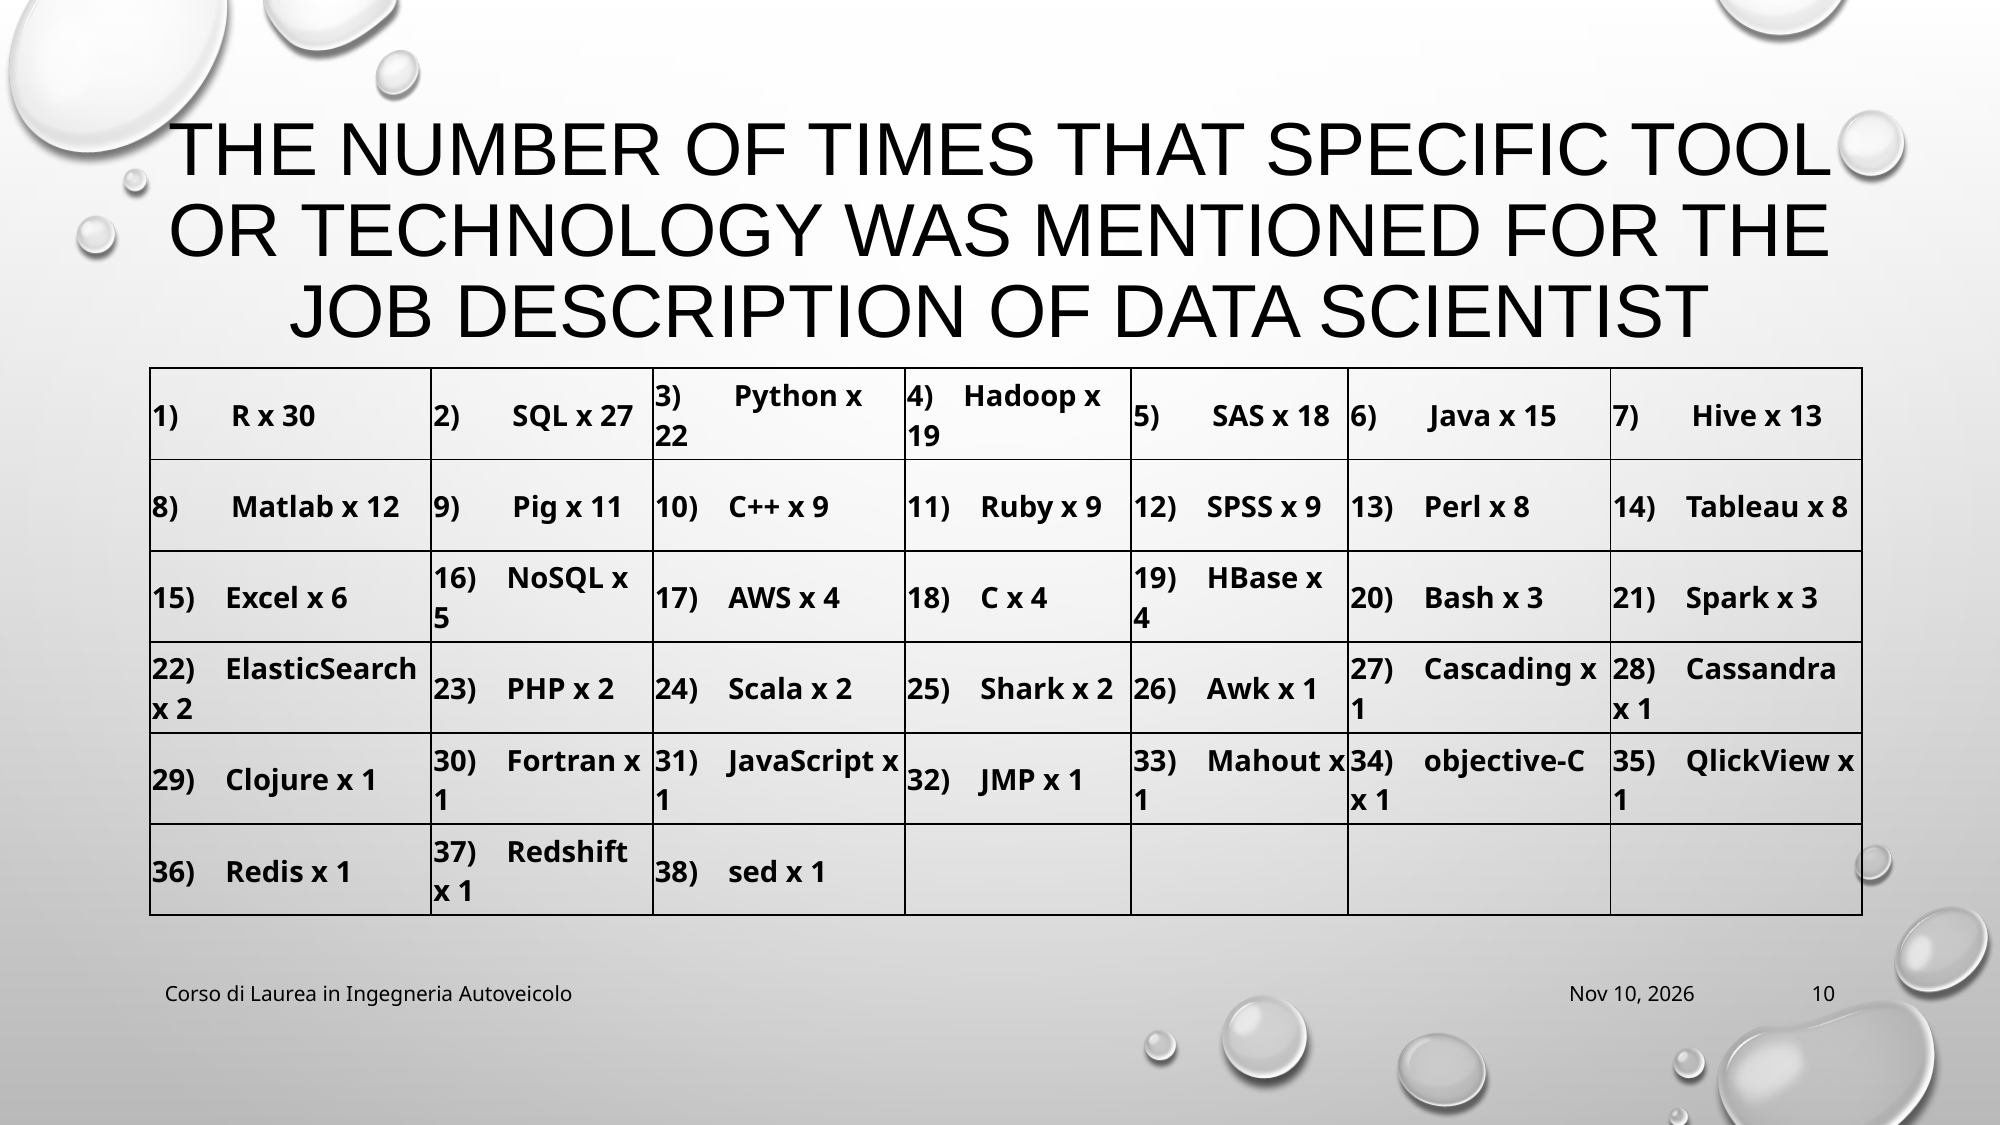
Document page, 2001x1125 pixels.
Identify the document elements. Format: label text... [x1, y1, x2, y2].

table_cell 37) Redshift x 1 [432, 825, 652, 914]
table_cell 21) Spark x 3 [1611, 552, 1861, 641]
table_cell 9) Pig x 11 [432, 460, 652, 550]
table_header 7) Hive x 13 [1611, 369, 1861, 459]
table_cell 30) Fortran x 1 [432, 734, 652, 823]
table_cell 35) QlickView x 1 [1611, 734, 1861, 823]
table_cell 27) Cascading x 1 [1349, 643, 1610, 732]
table_cell 17) AWS x 4 [654, 552, 904, 641]
table_cell [1132, 825, 1347, 914]
table_cell 34) objective-C x 1 [1349, 734, 1610, 823]
table_cell 19) HBase x 4 [1132, 552, 1347, 641]
table_cell 25) Shark x 2 [906, 643, 1130, 732]
table_cell 24) Scala x 2 [654, 643, 904, 732]
table_header 5) SAS x 18 [1132, 369, 1347, 459]
table_header 3) Python x 22 [654, 369, 904, 459]
table_cell 15) Excel x 6 [151, 552, 430, 641]
footer Corso di Laurea in Ingegneria Autoveicolo [149, 965, 1245, 1025]
table_cell 12) SPSS x 9 [1132, 460, 1347, 550]
table_cell 8) Matlab x 12 [151, 460, 430, 550]
table_cell 16) NoSQL x 5 [432, 552, 652, 641]
table_cell 23) PHP x 2 [432, 643, 652, 732]
table_cell [1611, 825, 1861, 914]
table_cell 31) JavaScript x 1 [654, 734, 904, 823]
table_cell 26) Awk x 1 [1132, 643, 1347, 732]
table_cell 14) Tableau x 8 [1611, 460, 1861, 550]
table_cell 11) Ruby x 9 [906, 460, 1130, 550]
table_cell [1349, 825, 1610, 914]
table_cell 18) C x 4 [906, 552, 1130, 641]
table_cell 13) Perl x 8 [1349, 460, 1610, 550]
table_cell 38) sed x 1 [654, 825, 904, 914]
table_cell 32) JMP x 1 [906, 734, 1130, 823]
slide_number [1259, 965, 1710, 1025]
table_header 1) R x 30 [151, 369, 430, 459]
table_header 6) Java x 15 [1349, 369, 1610, 459]
table_cell 33) Mahout x 1 [1132, 734, 1347, 823]
table_cell 28) Cassandra x 1 [1611, 643, 1861, 732]
table_cell 20) Bash x 3 [1349, 552, 1610, 641]
slide_number 10 [1724, 965, 1851, 1025]
table_header 4) Hadoop x 19 [906, 369, 1130, 459]
title the number of times that specific tool or technology was mentioned for the job description of data scientist [149, 101, 1851, 364]
table_cell 29) Clojure x 1 [151, 734, 430, 823]
table_cell 10) C++ x 9 [654, 460, 904, 550]
table_cell [906, 825, 1130, 914]
table_cell 36) Redis x 1 [151, 825, 430, 914]
picture [0, 0, 2000, 1125]
table_cell 22) ElasticSearch x 2 [151, 643, 430, 732]
table_header 2) SQL x 27 [432, 369, 652, 459]
